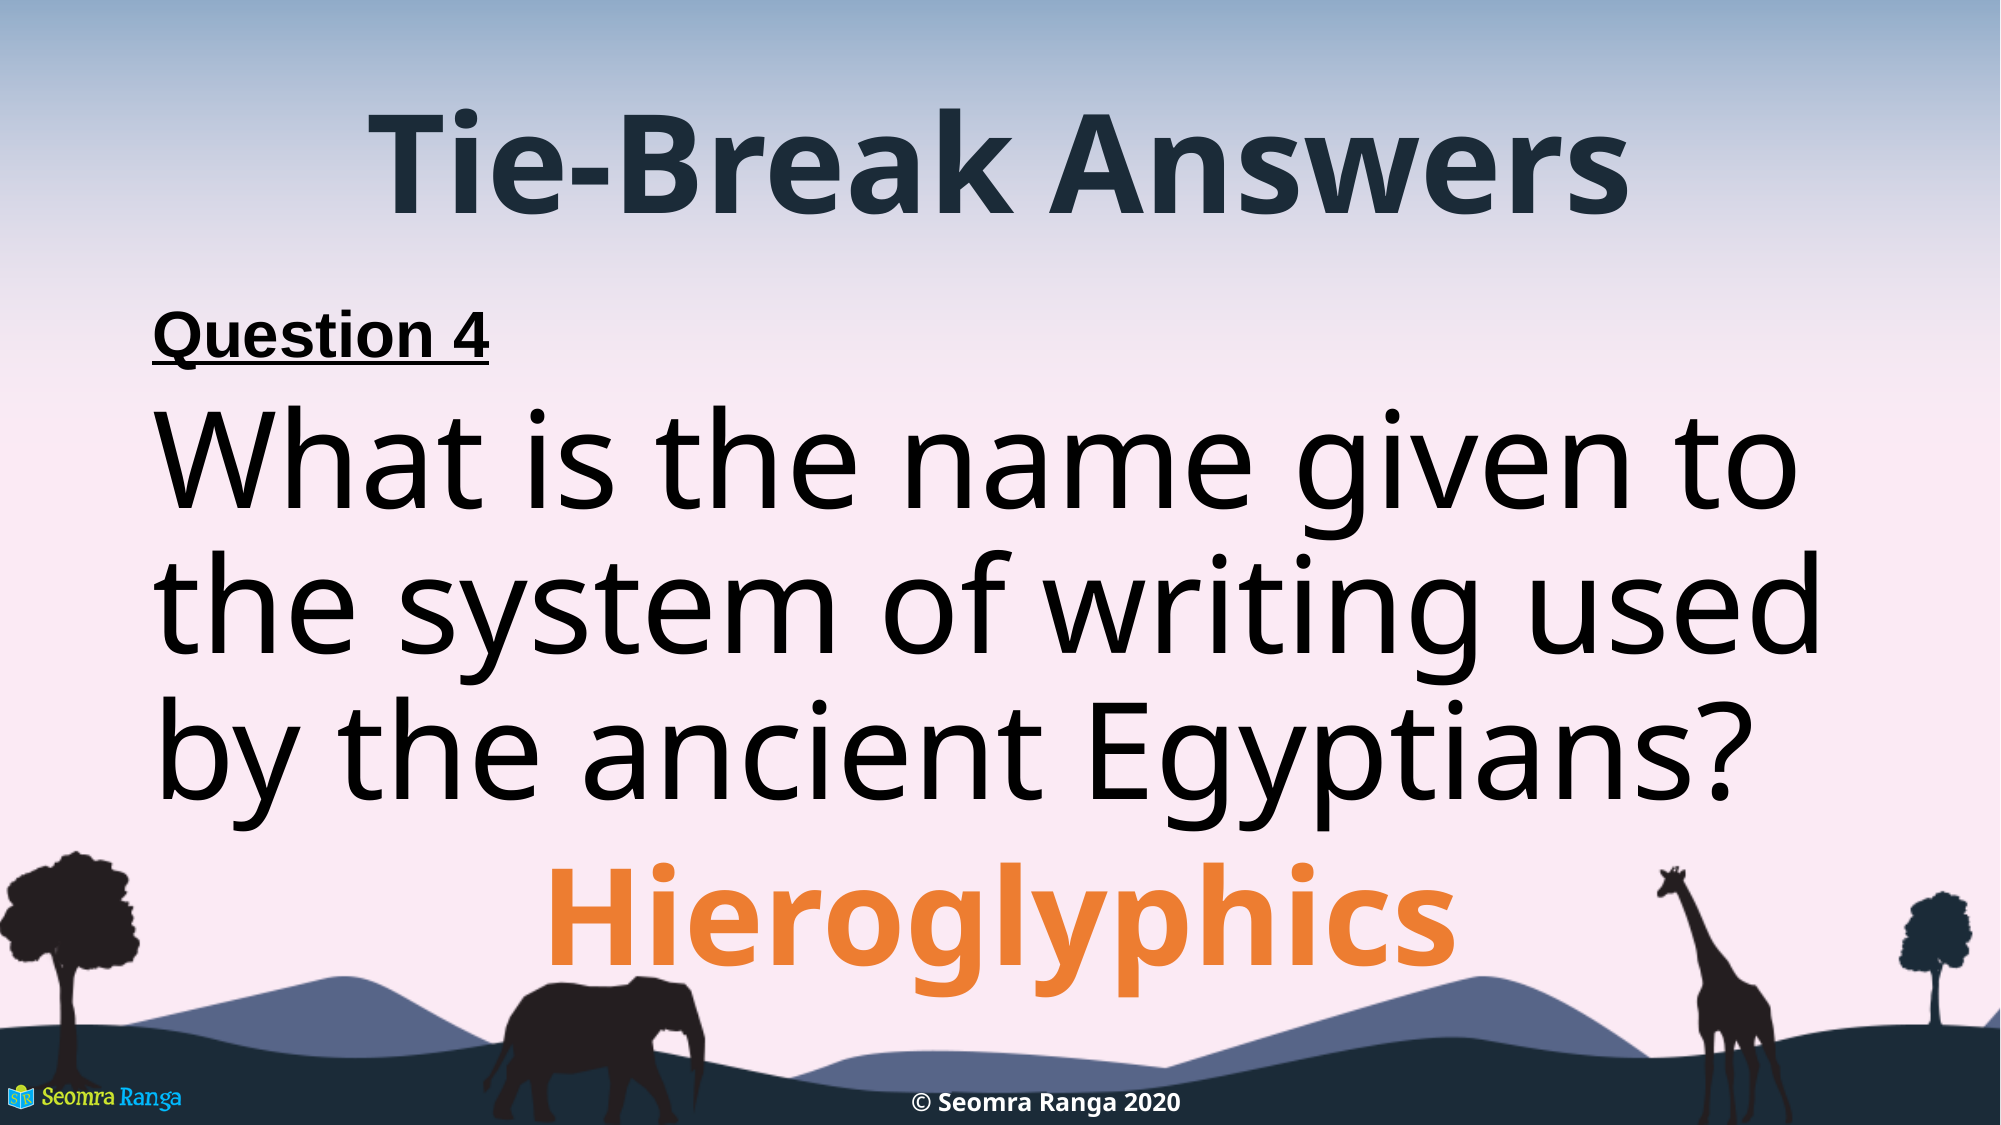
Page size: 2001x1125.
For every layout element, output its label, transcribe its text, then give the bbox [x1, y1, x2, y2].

picture [0, 0, 2001, 1125]
title Tie-Break Answers [137, 59, 1863, 278]
list Question 4 What is the name given to the system of writing used by the ancient Egyptians? Hieroglyphics [137, 293, 1863, 1014]
text_box © Seomra Ranga 2020 www.seomraranga.com [762, 1079, 1330, 1125]
